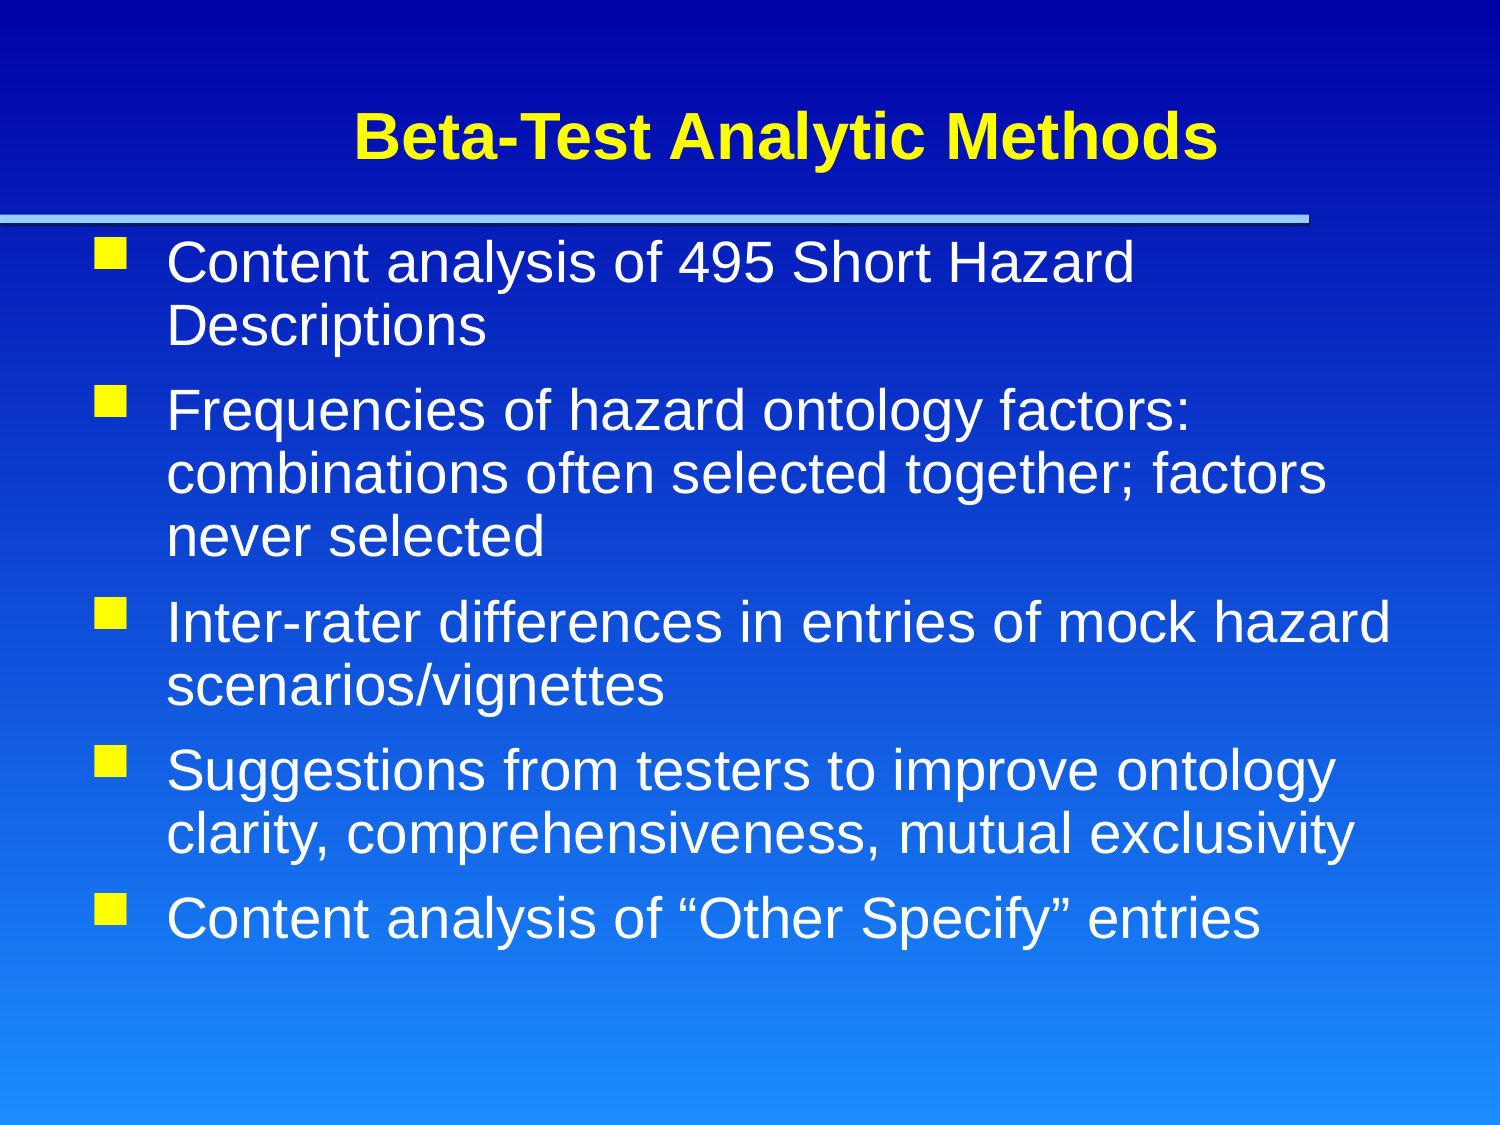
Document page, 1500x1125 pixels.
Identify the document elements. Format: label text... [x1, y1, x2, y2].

title Beta-Test Analytic Methods [236, 36, 1337, 182]
list Content analysis of 495 Short Hazard Descriptions Frequencies of hazard ontology factors: combinations often selected together; factors never selected Inter-rater differences in entries of mock hazard scenarios/vignettes Suggestions from testers to improve ontology clarity, comprehensiveness, mutual exclusivity Content analysis of “Other Specify” entries [74, 224, 1438, 1063]
